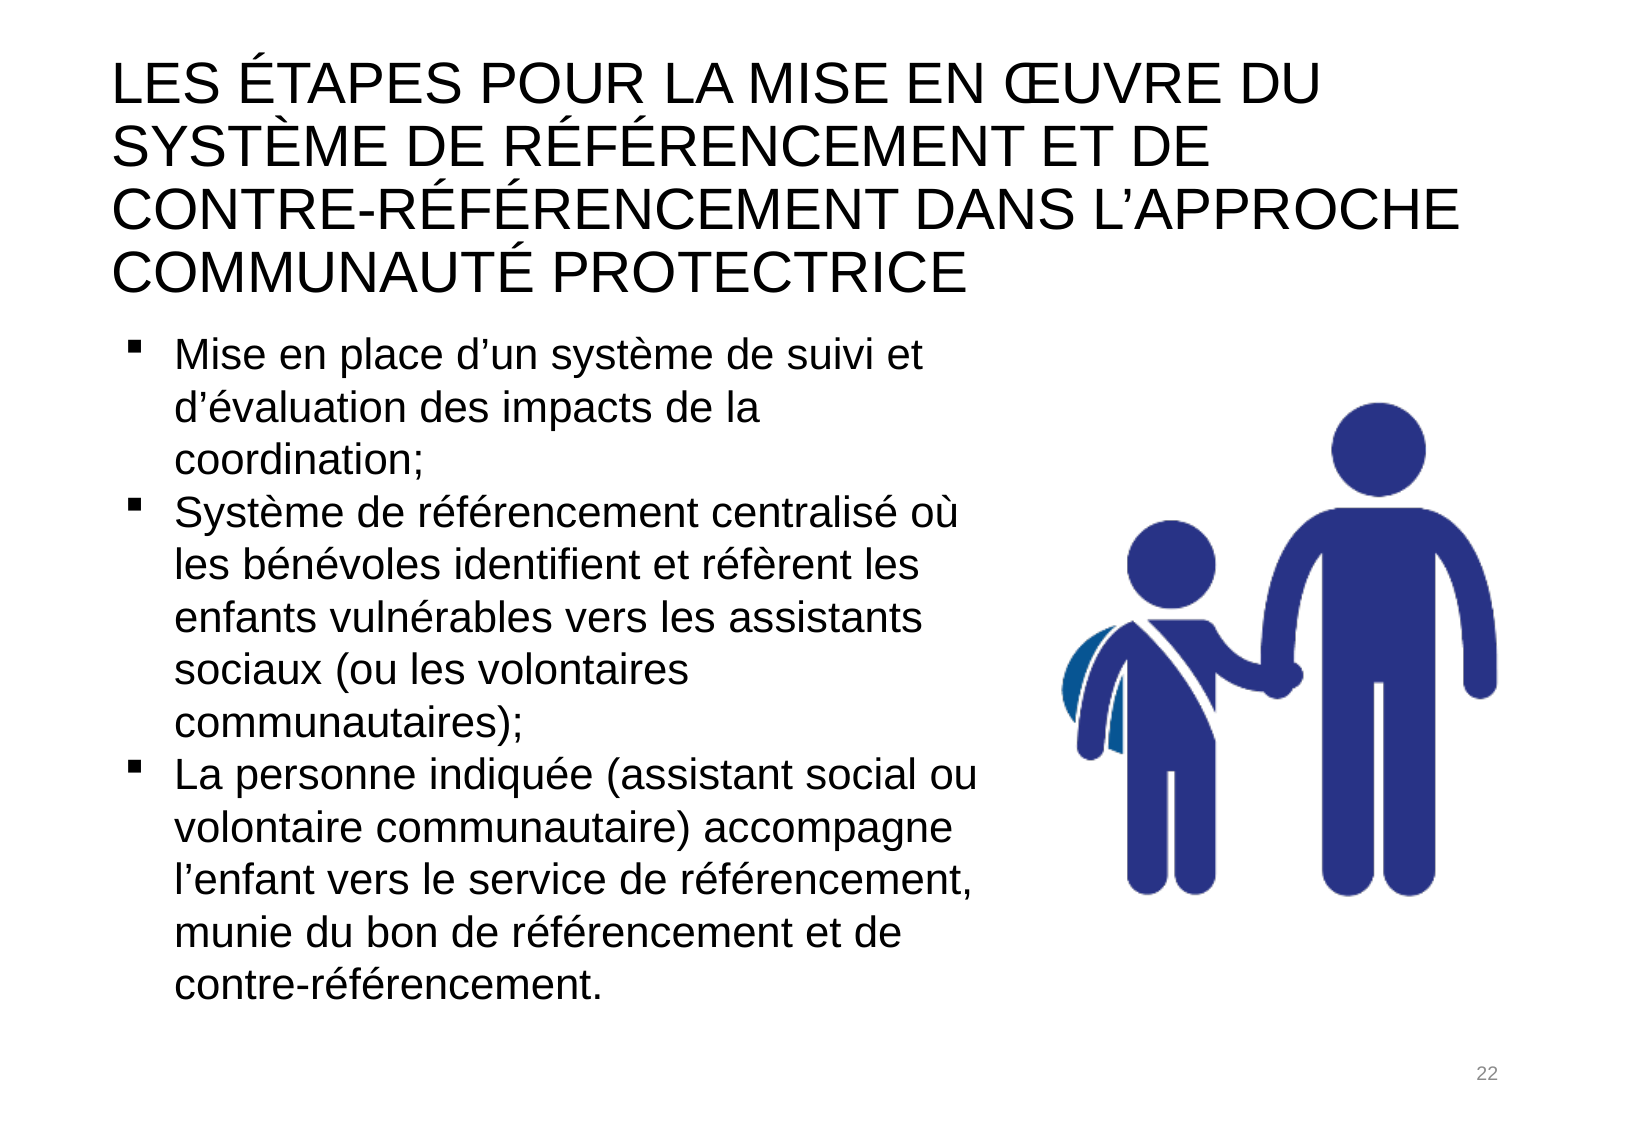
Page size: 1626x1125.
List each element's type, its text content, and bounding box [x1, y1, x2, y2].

title Les étapes pour la mise en œuvre du système de référencement et de contre-référencement dans l’approche Communauté protectrice [111, 59, 1514, 313]
list Mise en place d’un système de suivi et d’évaluation des impacts de la coordination; Système de référencement centralisé où les bénévoles identifient et réfèrent les enfants vulnérables vers les assistants sociaux (ou les volontaires communautaires); La personne indiquée (assistant social ou volontaire communautaire) accompagne l’enfant vers le service de référencement, munie du bon de référencement et de contre-référencement. [111, 326, 991, 1014]
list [1024, 386, 1514, 925]
slide_number 22 [1147, 1042, 1514, 1103]
